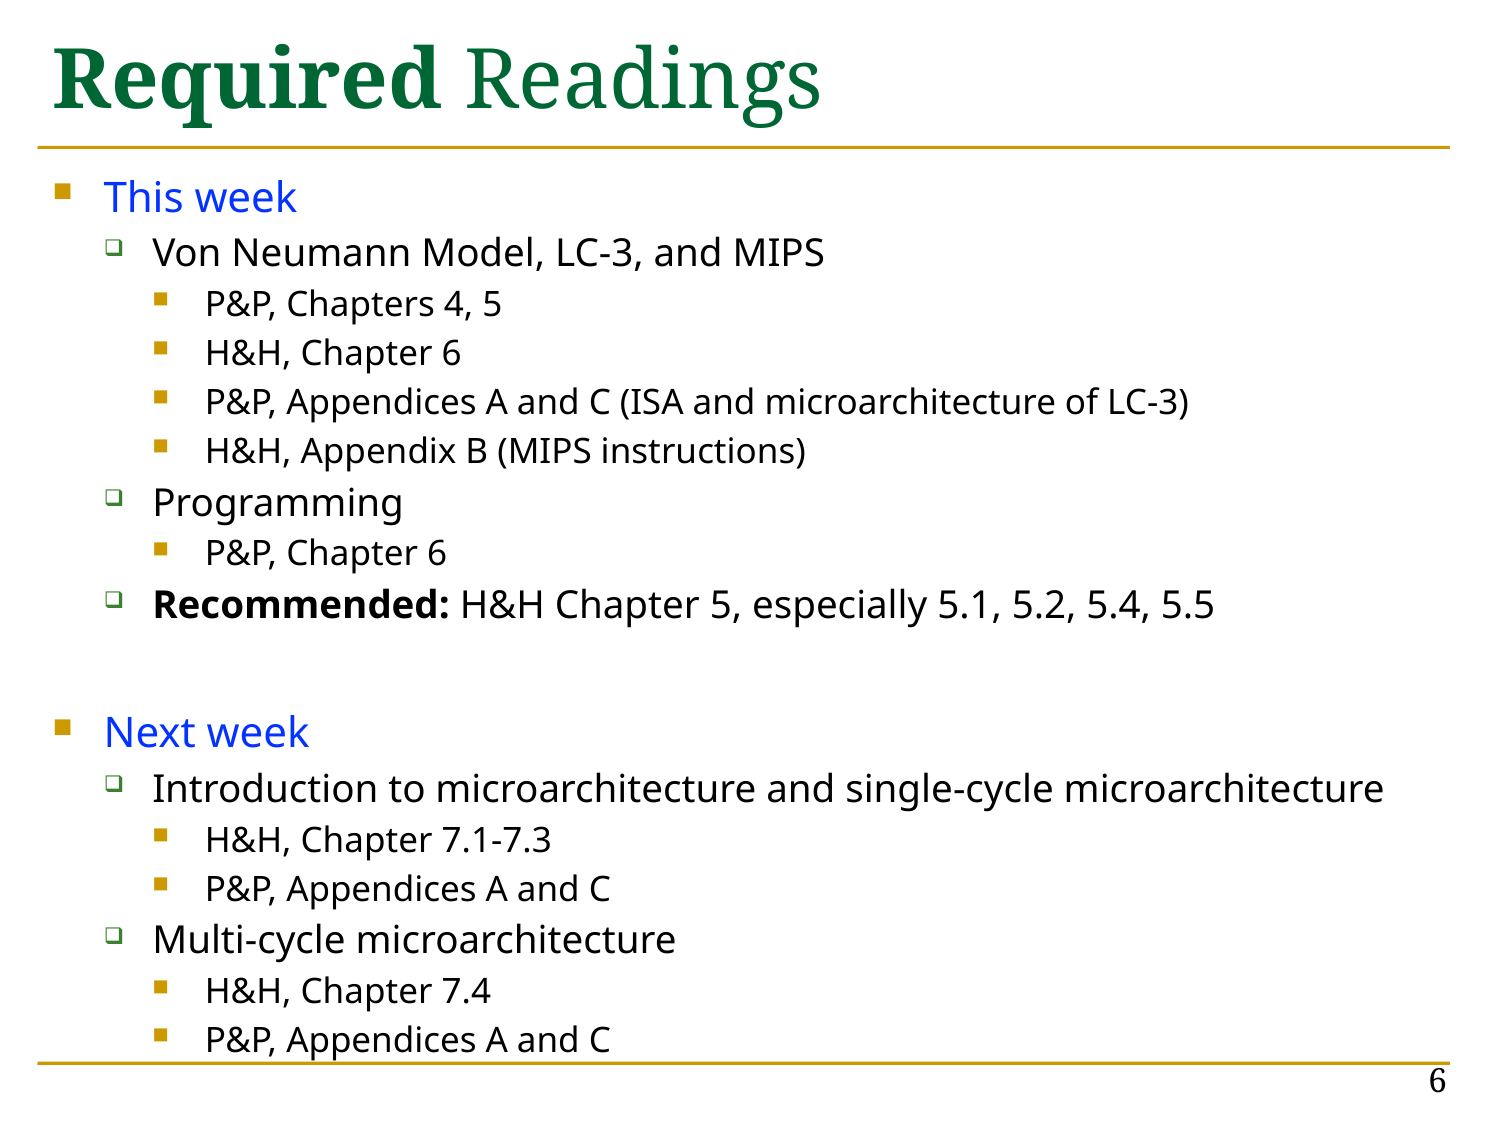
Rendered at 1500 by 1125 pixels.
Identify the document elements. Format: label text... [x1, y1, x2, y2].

slide_number 6 [1111, 1036, 1462, 1112]
title Required Readings [37, 0, 1450, 150]
list This week Von Neumann Model, LC-3, and MIPS P&P, Chapters 4, 5 H&H, Chapter 6 P&P, Appendices A and C (ISA and microarchitecture of LC-3) H&H, Appendix B (MIPS instructions) Programming P&P, Chapter 6 Recommended: H&H Chapter 5, especially 5.1, 5.2, 5.4, 5.5 Next week Introduction to microarchitecture and single-cycle microarchitecture H&H, Chapter 7.1-7.3 P&P, Appendices A and C Multi-cycle microarchitecture H&H, Chapter 7.4 P&P, Appendices A and C [37, 162, 1450, 1075]
